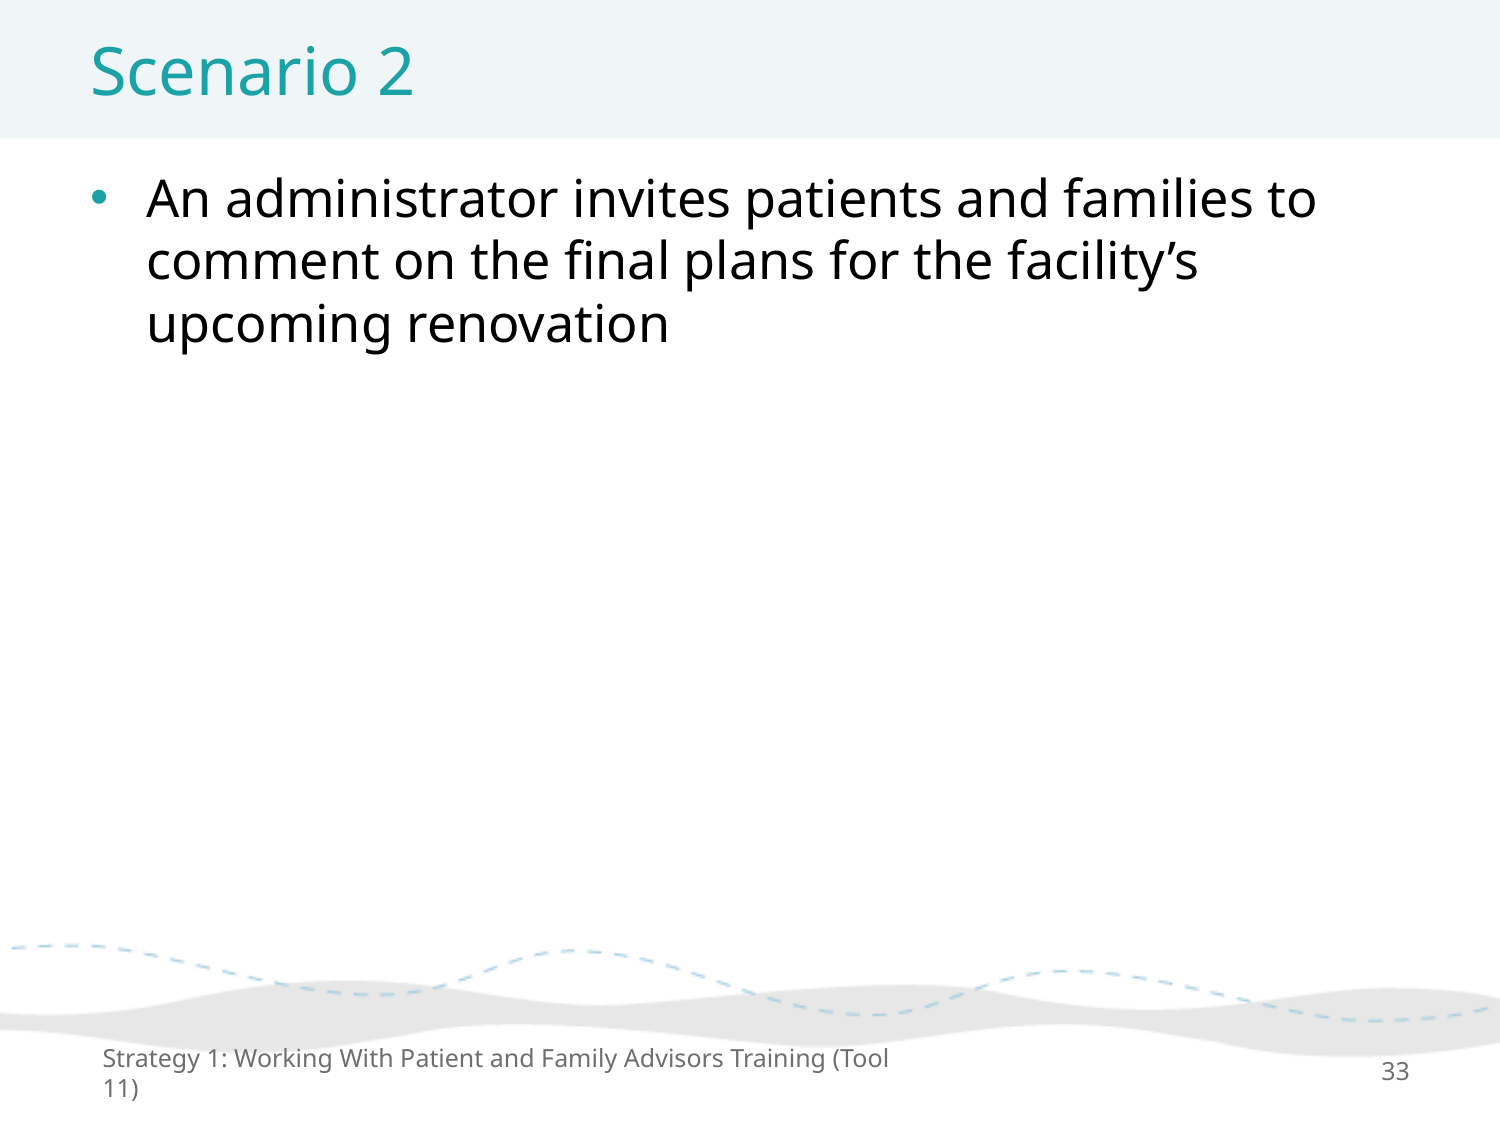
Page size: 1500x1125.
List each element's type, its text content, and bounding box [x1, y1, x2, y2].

list An administrator invites patients and families to comment on the final plans for the facility’s upcoming renovation [75, 157, 1425, 900]
picture [0, 0, 1500, 1125]
title Scenario 2 [75, 0, 1425, 138]
slide_number 33 [1074, 1042, 1425, 1103]
footer Strategy 1: Working With Patient and Family Advisors Training (Tool 11) [87, 1042, 925, 1103]
